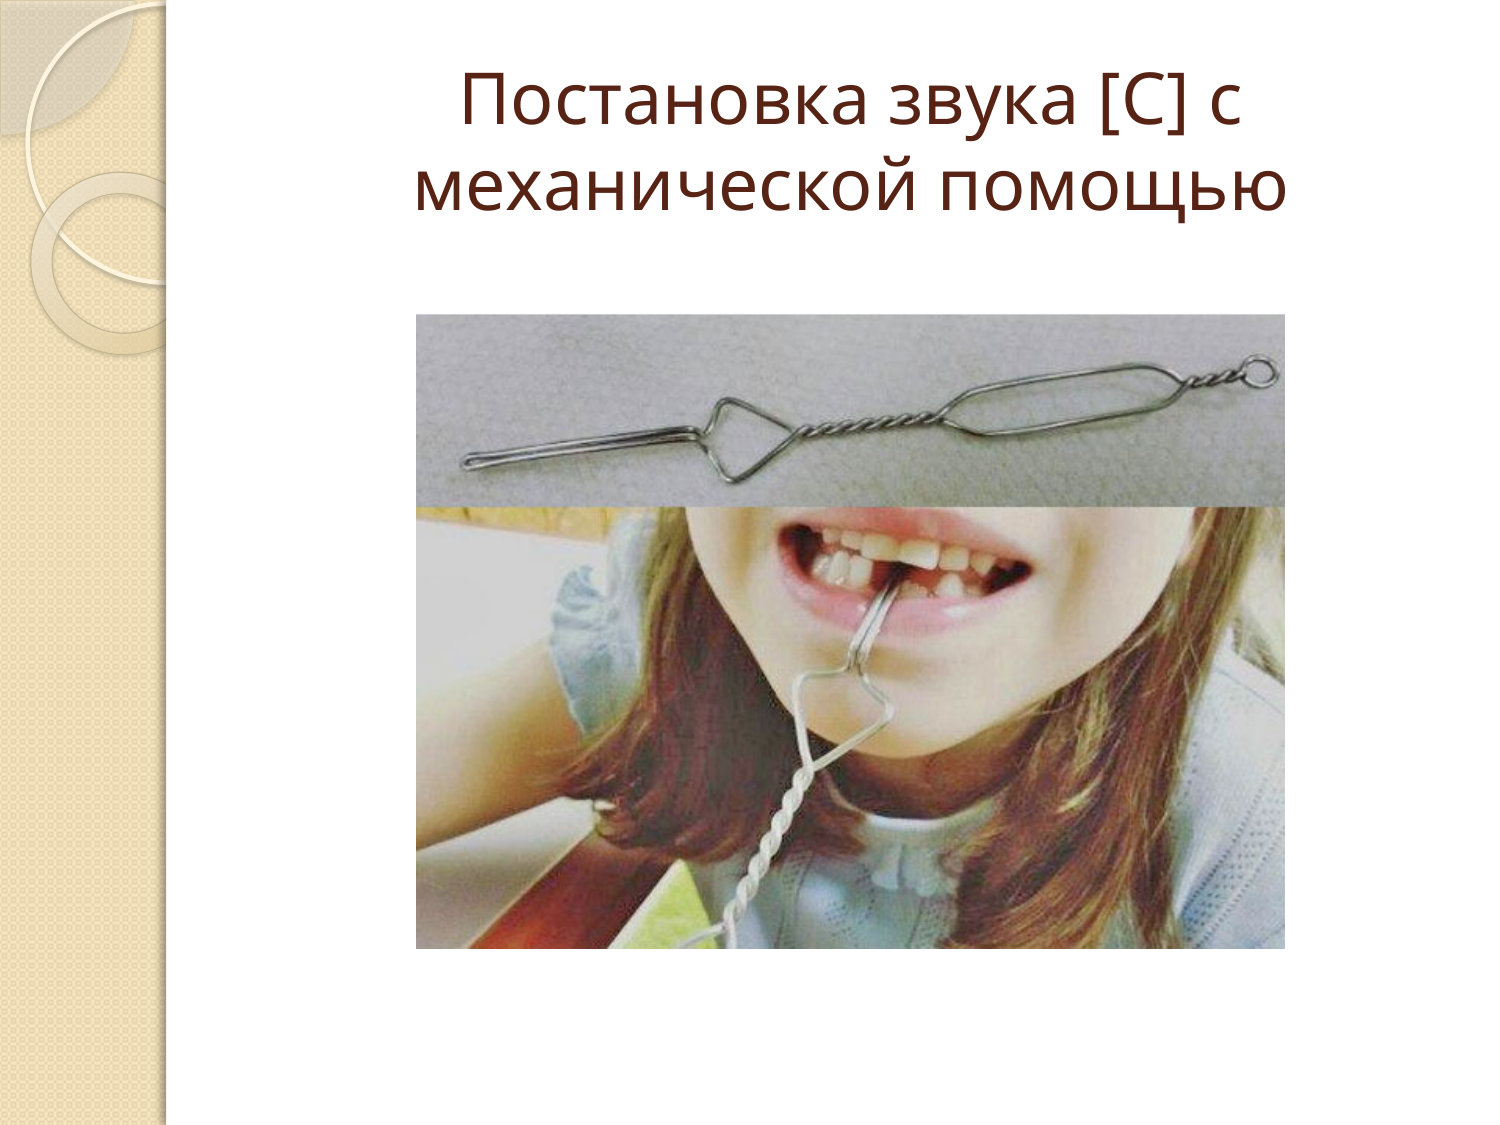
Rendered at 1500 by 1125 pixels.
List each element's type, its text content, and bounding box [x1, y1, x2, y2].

title Постановка звука [С] с механической помощью [235, 45, 1466, 233]
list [416, 313, 1285, 949]
